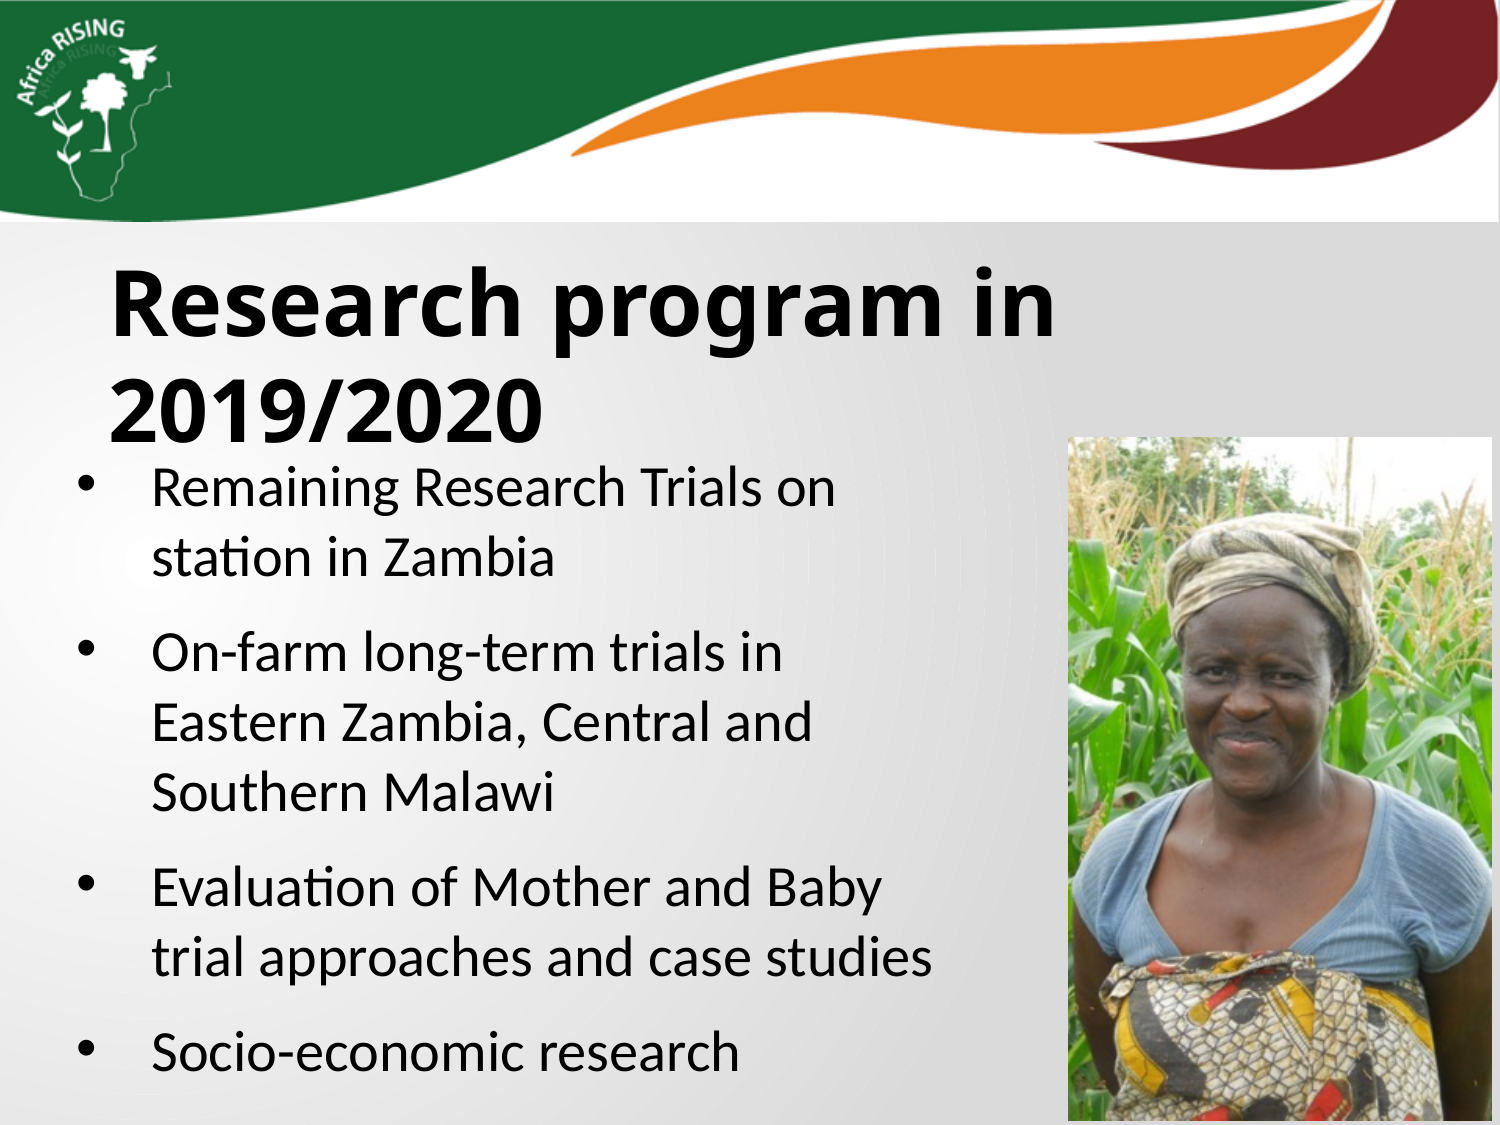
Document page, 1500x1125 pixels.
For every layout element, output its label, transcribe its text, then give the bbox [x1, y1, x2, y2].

list Research program in 2019/2020 [75, 237, 1350, 375]
picture [1067, 436, 1492, 1122]
picture [0, 0, 1499, 222]
text_box Remaining Research Trials on station in Zambia On-farm long-term trials in Eastern Zambia, Central and Southern Malawi Evaluation of Mother and Baby trial approaches and case studies Socio-economic research [61, 440, 975, 1090]
